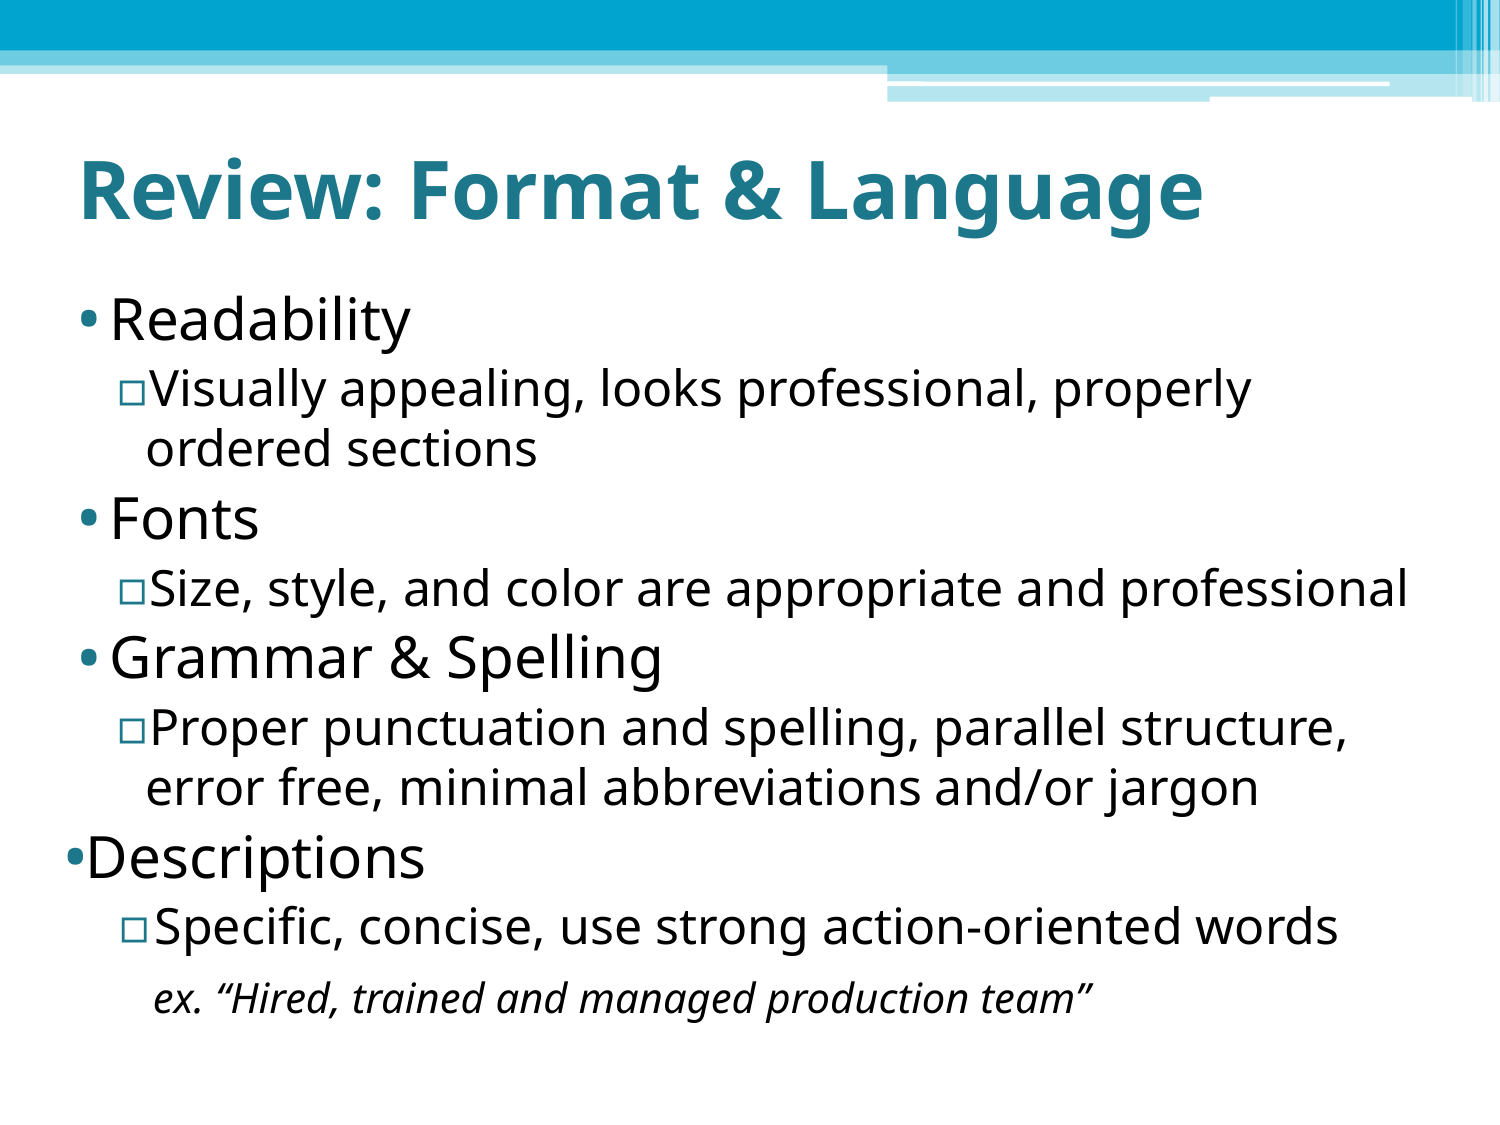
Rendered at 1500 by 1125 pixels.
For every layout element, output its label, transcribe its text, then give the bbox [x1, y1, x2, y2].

title Review: Format & Language [62, 99, 1413, 275]
list Readability Visually appealing, looks professional, properly ordered sections Fonts Size, style, and color are appropriate and professional Grammar & Spelling Proper punctuation and spelling, parallel structure, error free, minimal abbreviations and/or jargon Descriptions Specific, concise, use strong action-oriented words ex. “Hired, trained and managed production team” [50, 275, 1438, 1125]
